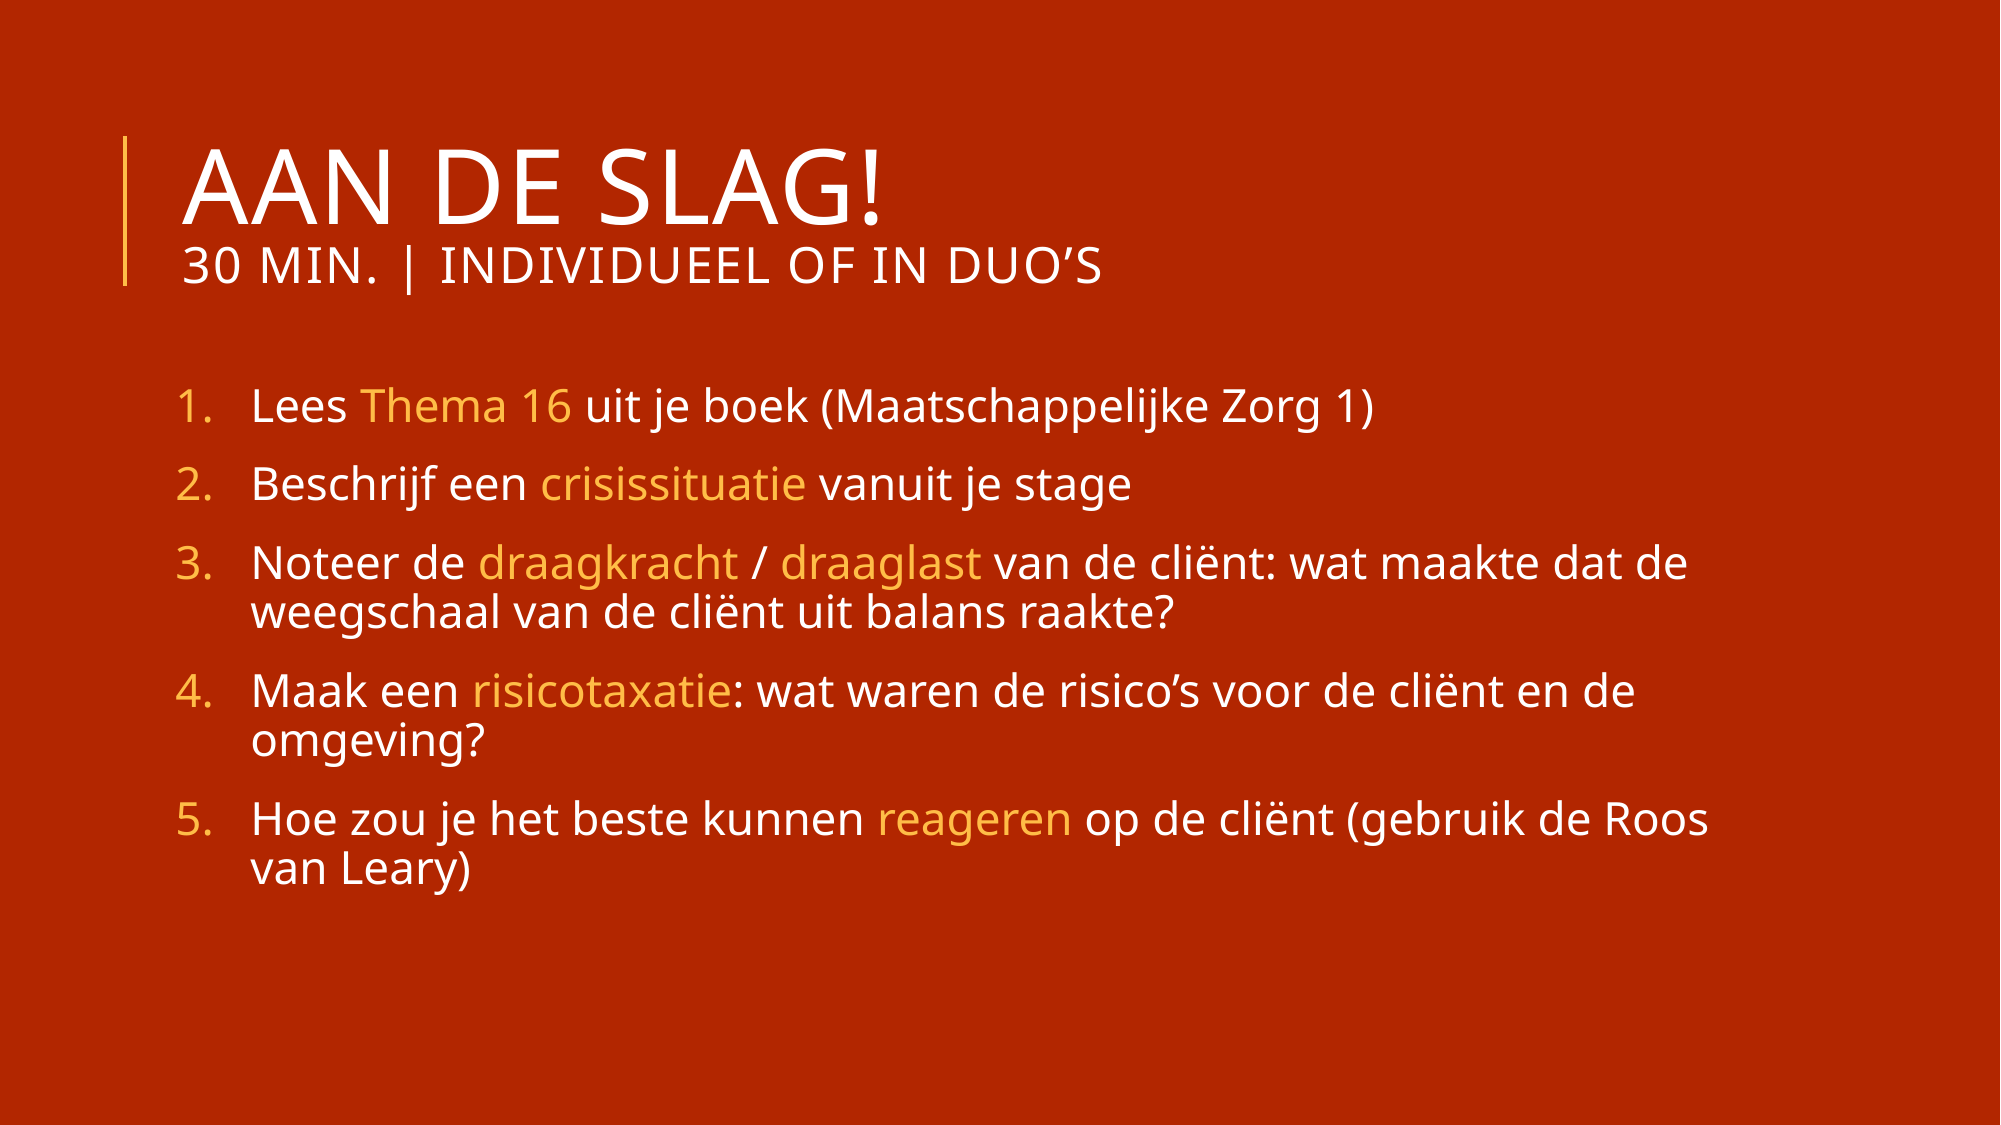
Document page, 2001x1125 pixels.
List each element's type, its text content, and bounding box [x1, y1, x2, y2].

list Lees Thema 16 uit je boek (Maatschappelijke Zorg 1) Beschrijf een crisissituatie vanuit je stage Noteer de draagkracht / draaglast van de cliënt: wat maakte dat de weegschaal van de cliënt uit balans raakte? Maak een risicotaxatie: wat waren de risico’s voor de cliënt en de omgeving? Hoe zou je het beste kunnen reageren op de cliënt (gebruik de Roos van Leary) [168, 375, 1763, 1035]
title Aan de slag! 30 min. | individueel of in duo’s [168, 96, 1763, 342]
